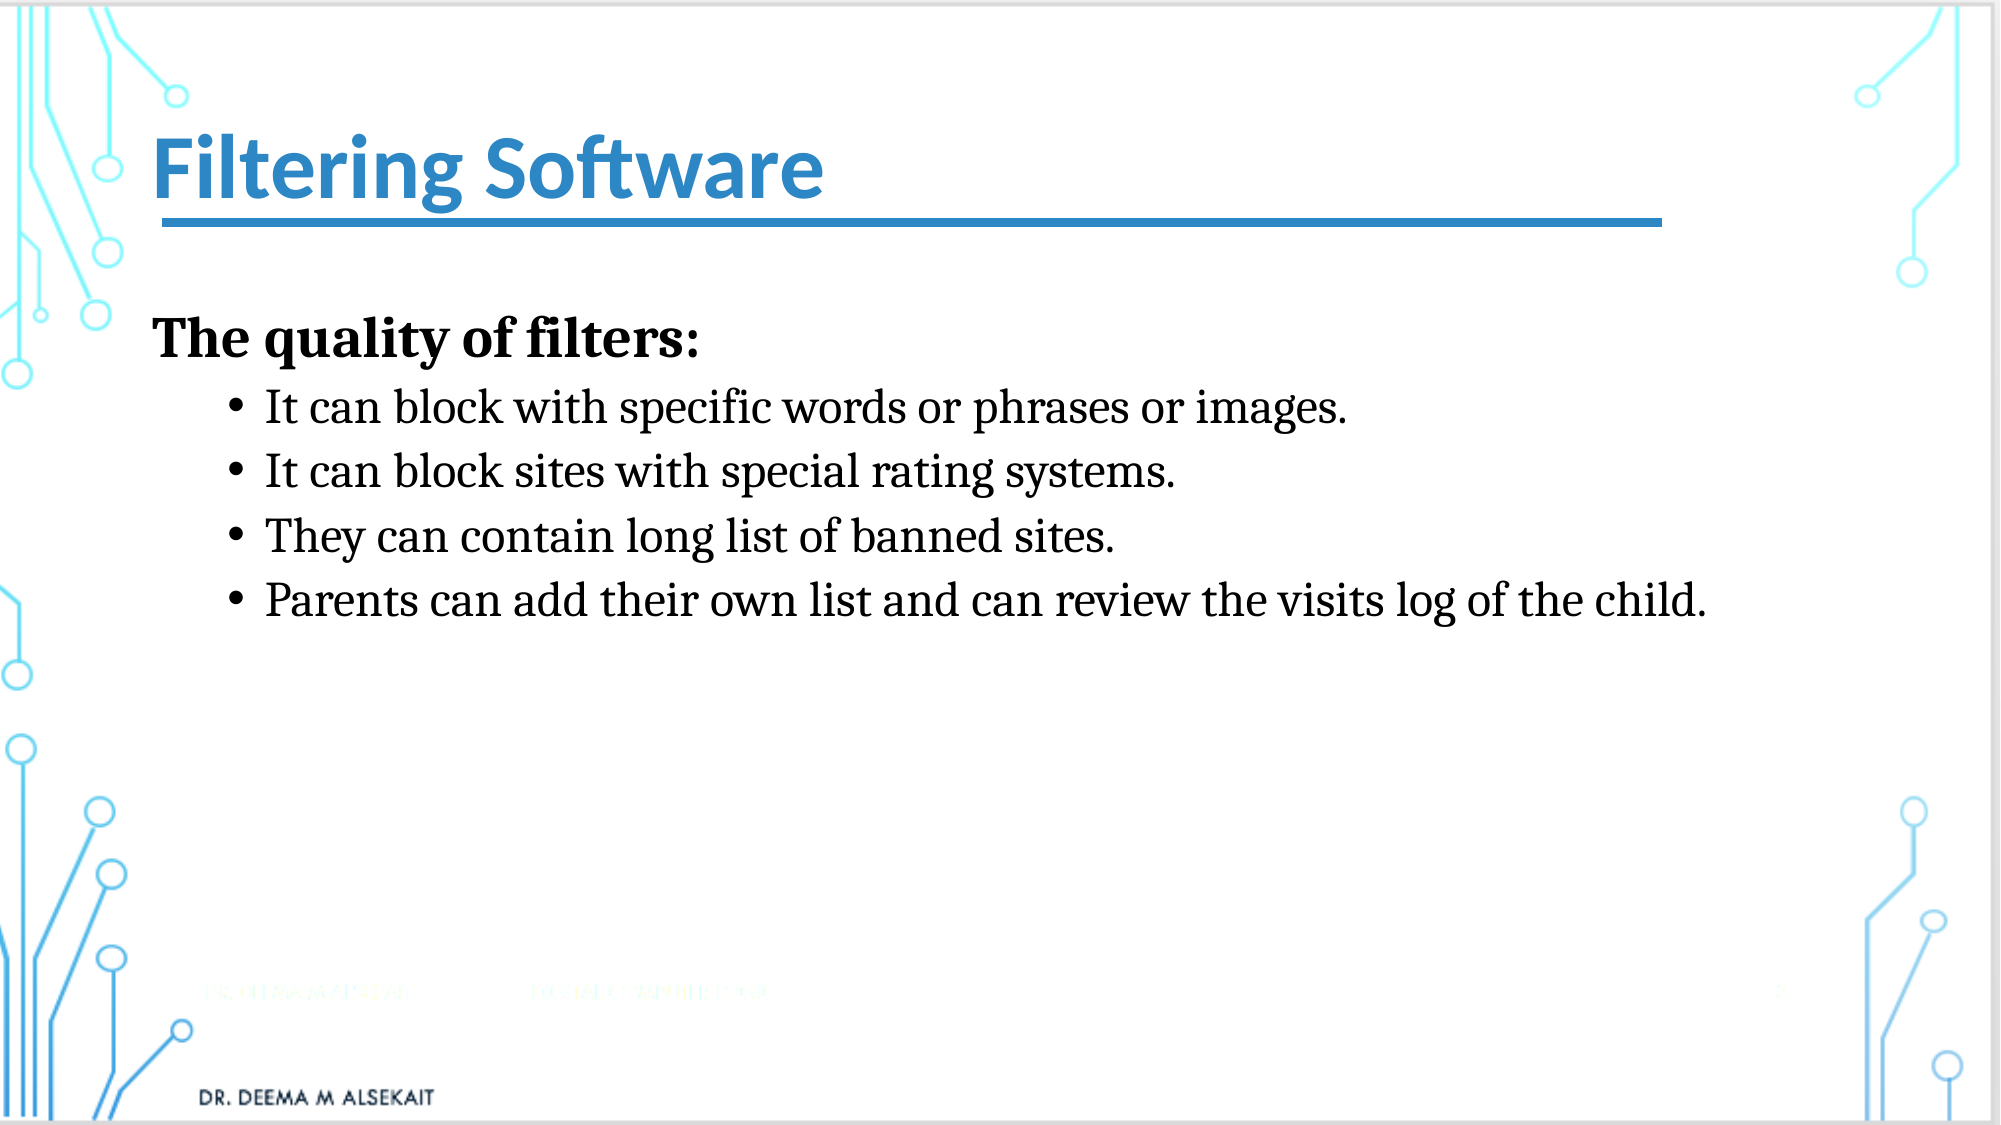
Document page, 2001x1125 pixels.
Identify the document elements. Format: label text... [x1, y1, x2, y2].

picture [0, 0, 2001, 1125]
list The quality of filters: It can block with specific words or phrases or images. It can block sites with special rating systems. They can contain long list of banned sites. Parents can add their own list and can review the visits log of the child. [137, 299, 1863, 1014]
title Filtering Software [137, 59, 1863, 278]
